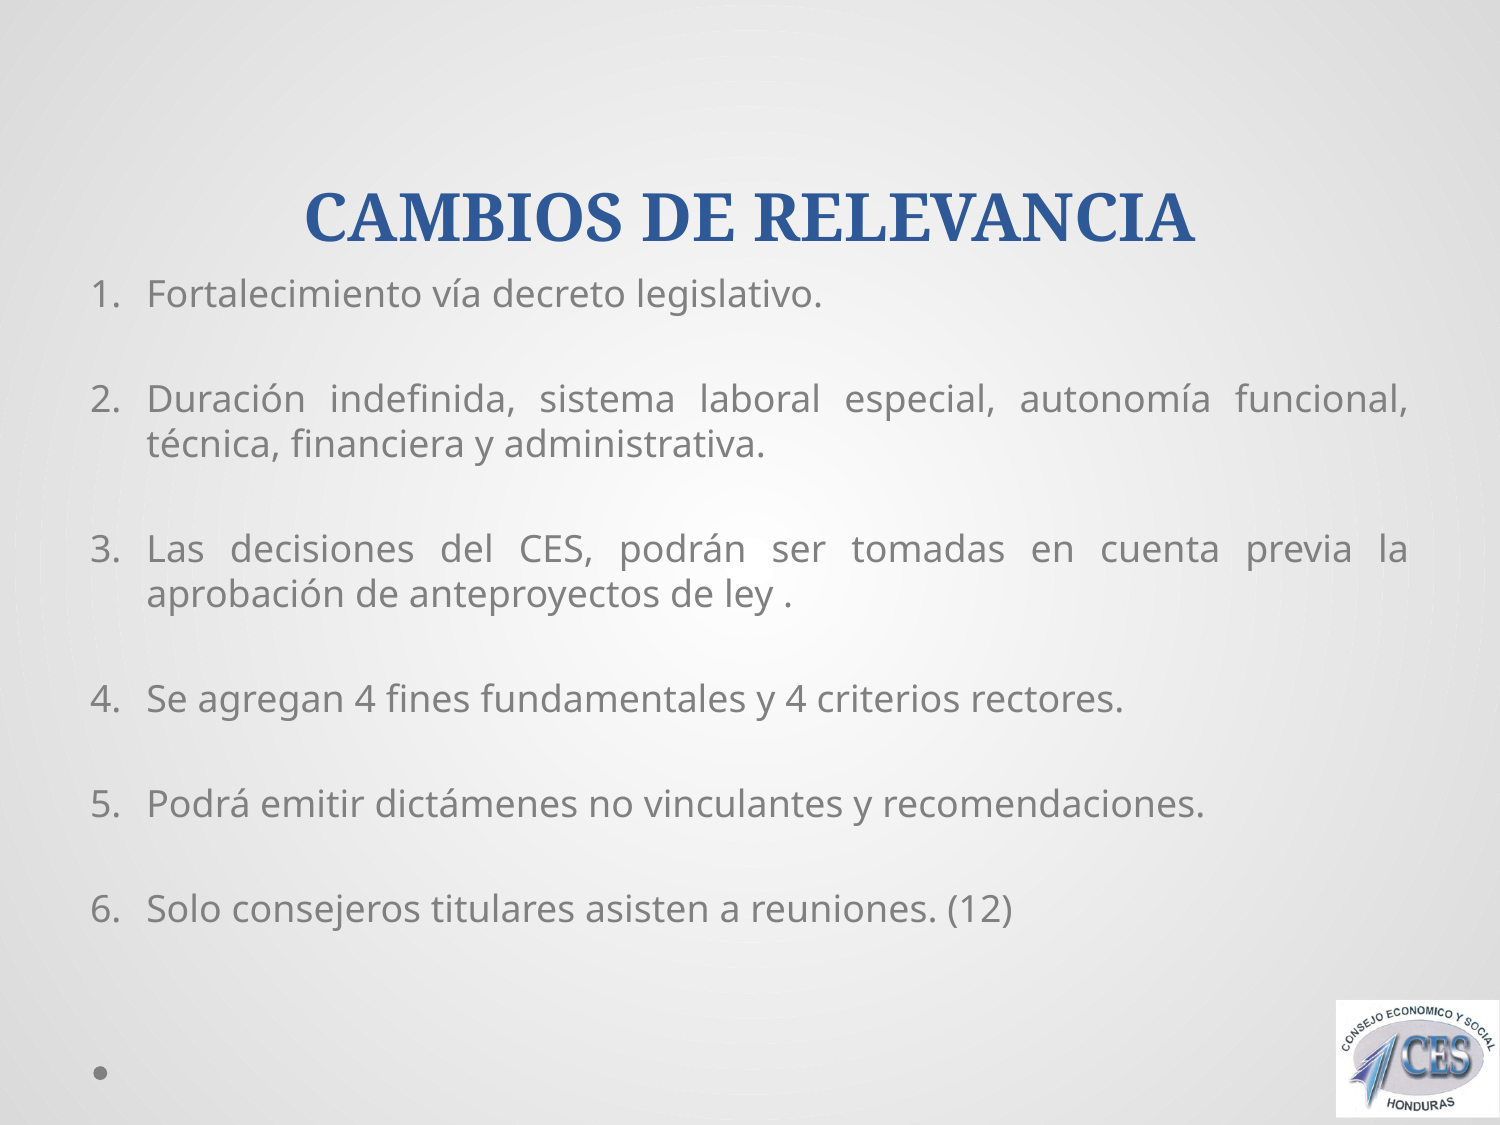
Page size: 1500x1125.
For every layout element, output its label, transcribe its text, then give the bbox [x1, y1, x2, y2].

list Fortalecimiento vía decreto legislativo. Duración indefinida, sistema laboral especial, autonomía funcional, técnica, financiera y administrativa. Las decisiones del CES, podrán ser tomadas en cuenta previa la aprobación de anteproyectos de ley . Se agregan 4 fines fundamentales y 4 criterios rectores. Podrá emitir dictámenes no vinculantes y recomendaciones. Solo consejeros titulares asisten a reuniones. (12) [75, 262, 1425, 1005]
picture [1334, 999, 1500, 1118]
title CAMBIOS DE RELEVANCIA [75, 0, 1425, 262]
